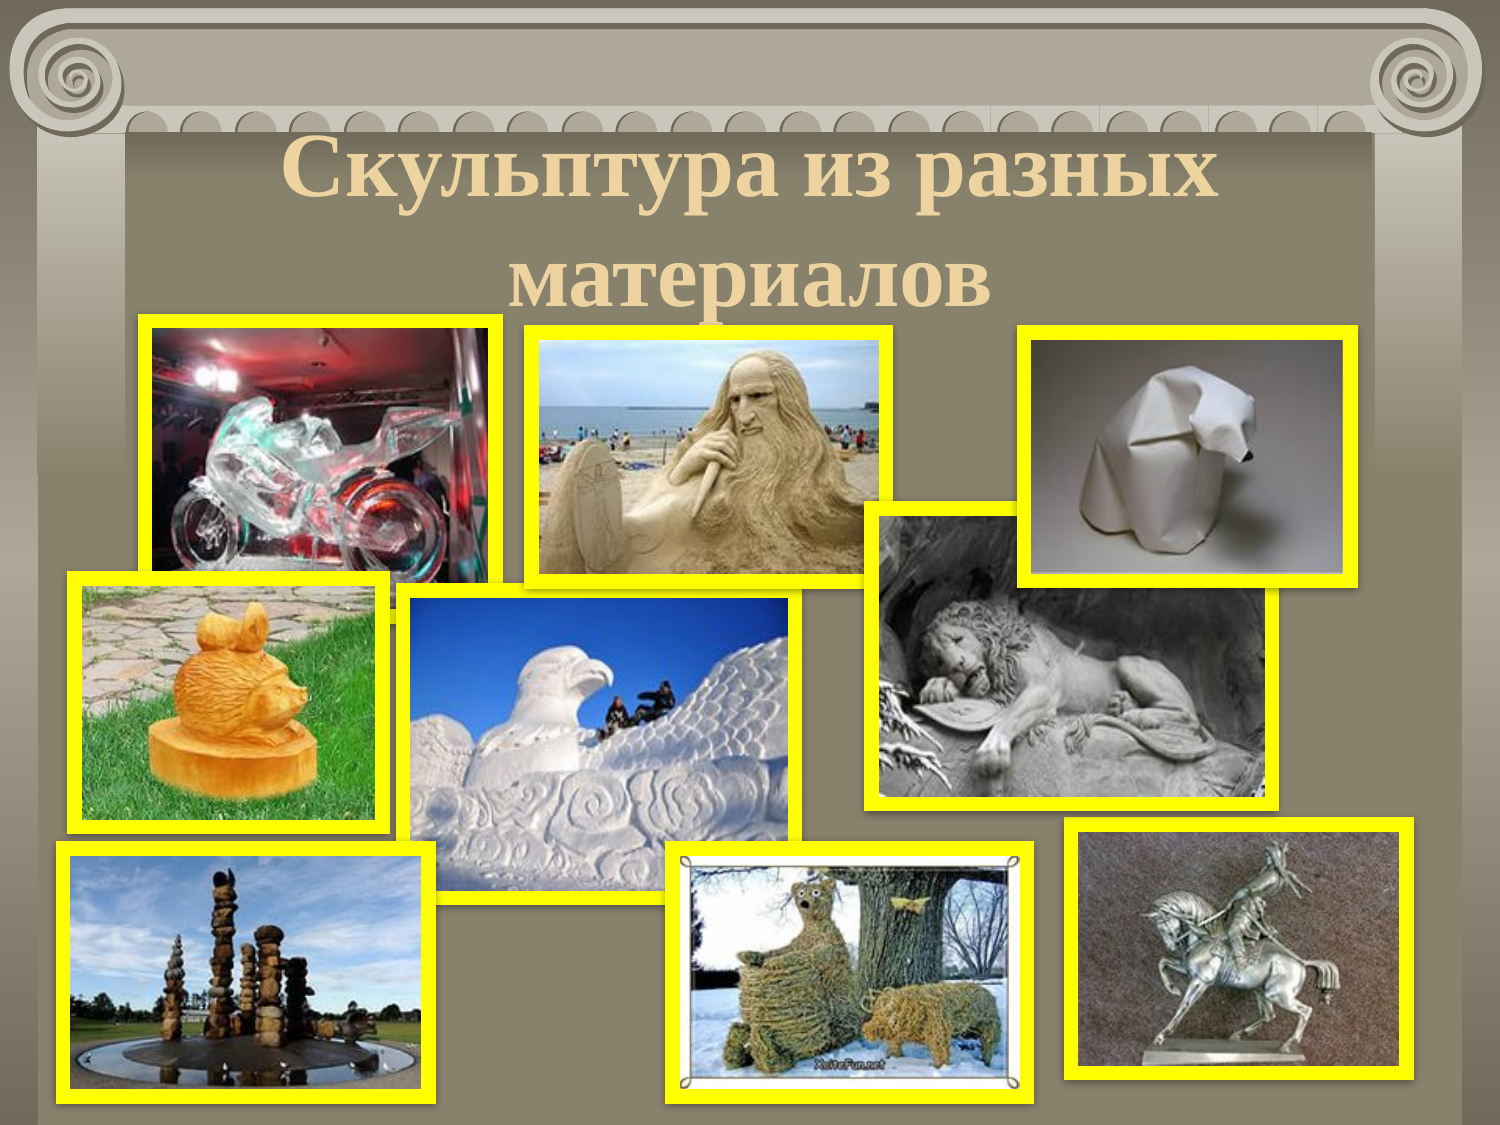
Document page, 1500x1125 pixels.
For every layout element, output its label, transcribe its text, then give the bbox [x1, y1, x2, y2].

title Скульптура из разных материалов [112, 137, 1388, 294]
picture [81, 585, 376, 820]
picture [1077, 831, 1400, 1066]
picture [70, 597, 1020, 1090]
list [152, 327, 489, 610]
picture [538, 339, 1344, 798]
